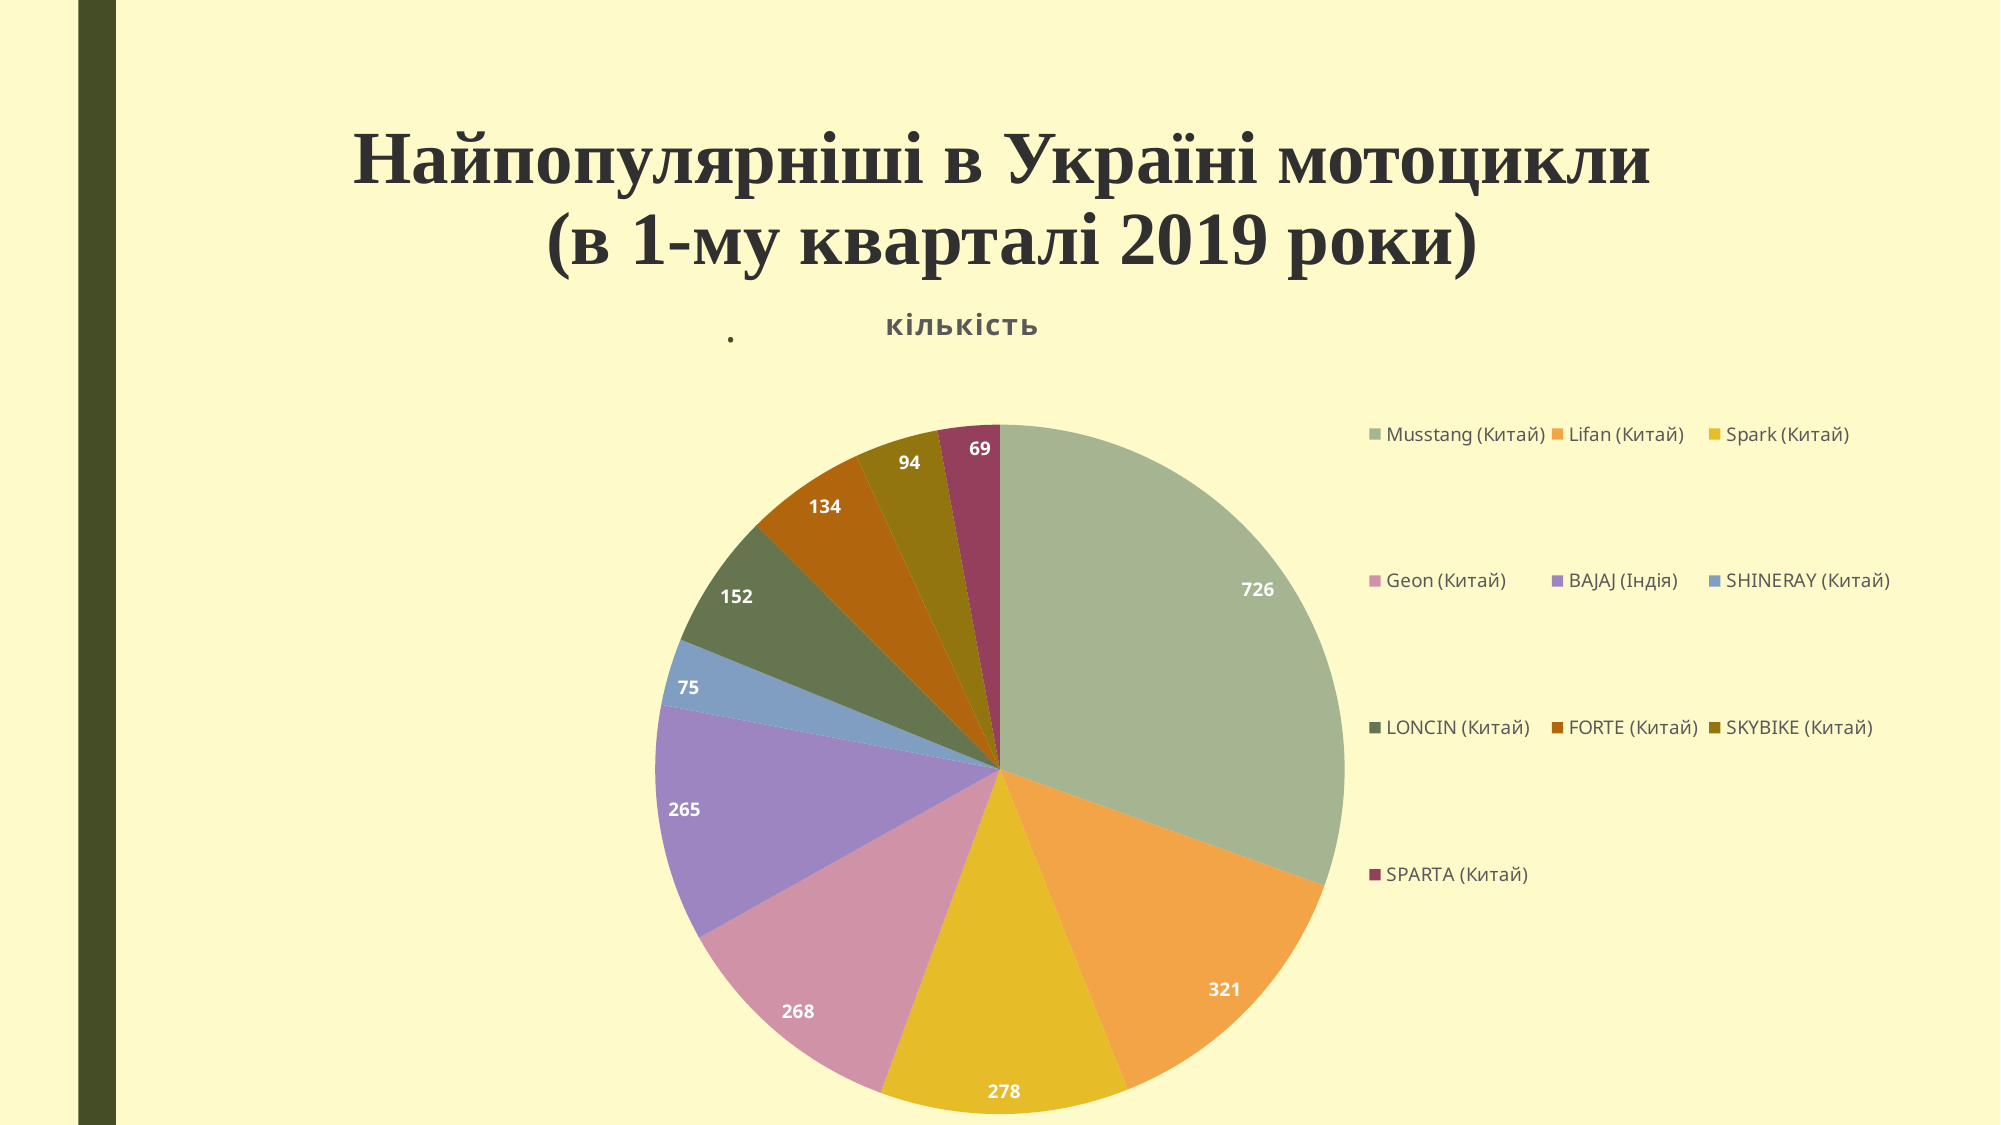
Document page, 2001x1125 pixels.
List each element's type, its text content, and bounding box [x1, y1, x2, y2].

chart [93, 274, 1907, 1125]
title Найпопулярніші в Україні мотоцикли (в 1-му кварталі 2019 роки) [225, 112, 1800, 274]
